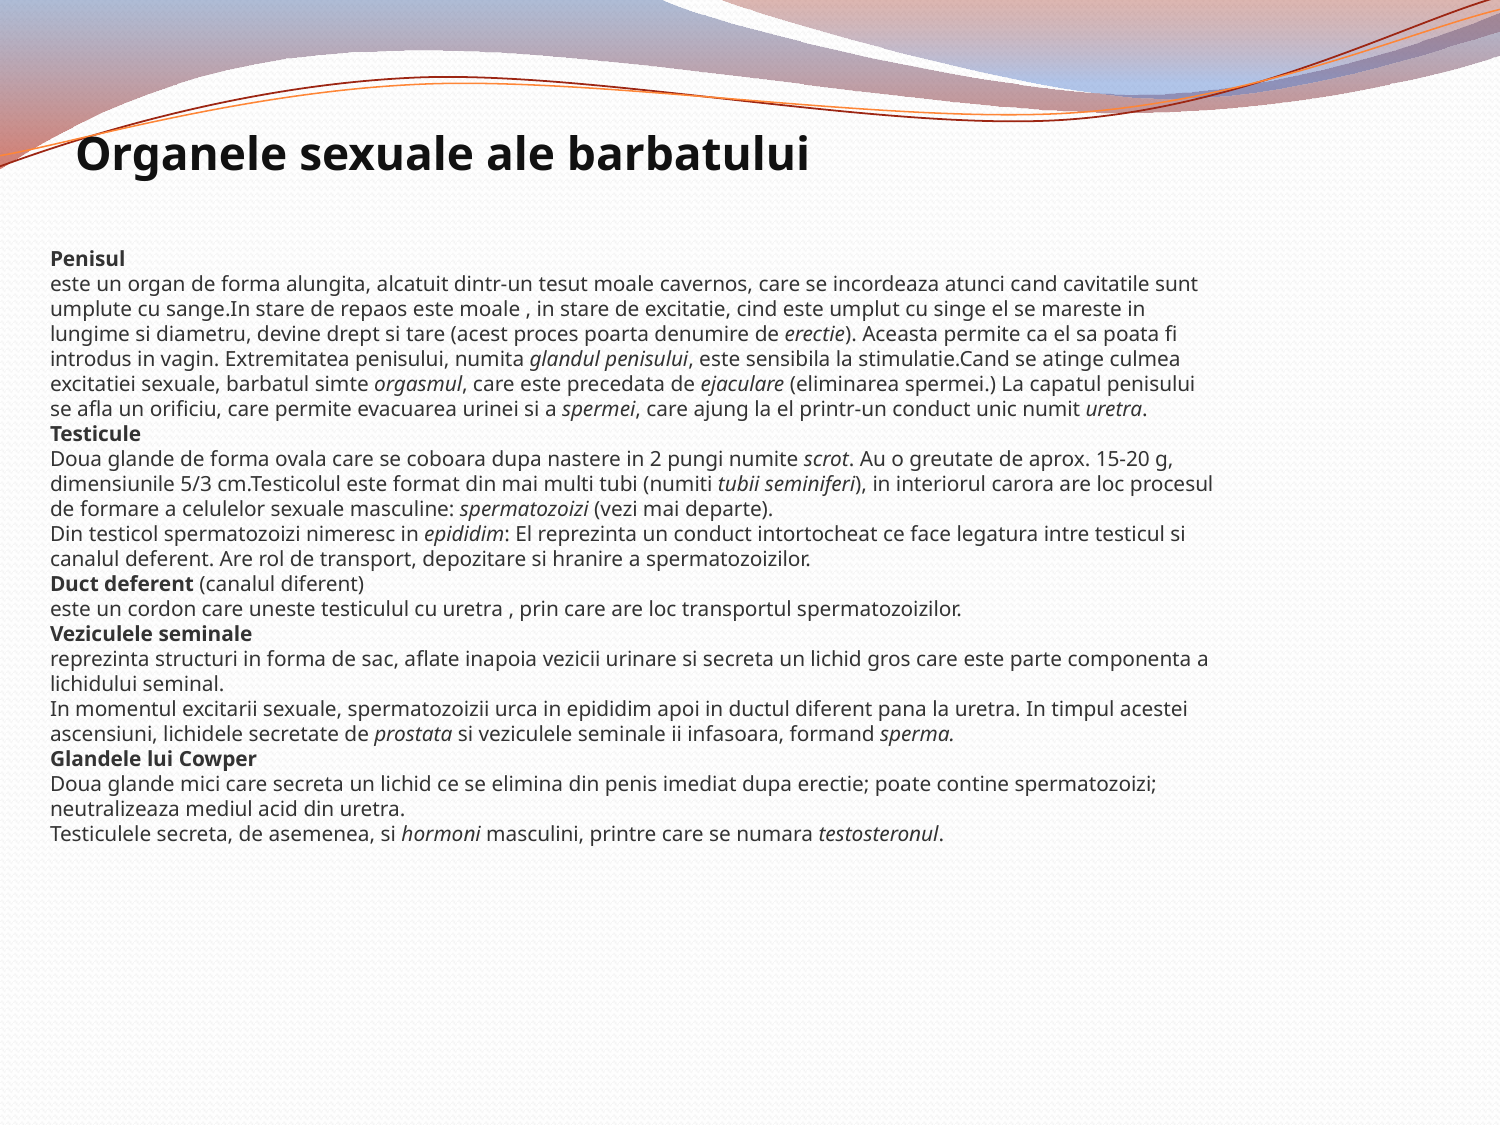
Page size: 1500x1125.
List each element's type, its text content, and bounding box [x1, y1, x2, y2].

title Organele sexuale ale barbatului [74, 115, 1438, 304]
text_box Penisul este un organ de forma alungita, alcatuit dintr-un tesut moale cavernos, care se incordeaza atunci cand cavitatile sunt umplute cu sange.In stare de repaos este moale , in stare de excitatie, cind este umplut cu singe el se mareste in lungime si diametru, devine drept si tare (acest proces poarta denumire de erectie). Aceasta permite ca el sa poata fi introdus in vagin. Extremitatea penisului, numita glandul penisului, este sensibila la stimulatie.Cand se atinge culmea excitatiei sexuale, barbatul simte orgasmul, care este precedata de ejaculare (eliminarea spermei.) La capatul penisului se afla un orificiu, care permite evacuarea urinei si a spermei, care ajung la el printr-un conduct unic numit uretra. Testicule Doua glande de forma ovala care se coboara dupa nastere in 2 pungi numite scrot. Au o greutate de aprox. 15-20 g, dimensiunile 5/3 cm.Testicolul este format din mai multi tubi (numiti tubii seminiferi), in interiorul carora are loc procesul de formare a celulelor sexuale masculine: spermatozoizi (vezi mai departe). Din testicol spermatozoizi nimeresc in epididim: El reprezinta un conduct intortocheat ce face legatura intre testicul si canalul deferent. Are rol de transport, depozitare si hranire a spermatozoizilor. Duct deferent (canalul diferent) este un cordon care uneste testiculul cu uretra , prin care are loc transportul spermatozoizilor. Veziculele seminale reprezinta structuri in forma de sac, aflate inapoia vezicii urinare si secreta un lichid gros care este parte componenta a lichidului seminal. In momentul excitarii sexuale, spermatozoizii urca in epididim apoi in ductul diferent pana la uretra. In timpul acestei ascensiuni, lichidele secretate de prostata si veziculele seminale ii infasoara, formand sperma. Glandele lui Cowper Doua glande mici care secreta un lichid ce se elimina din penis imediat dupa erectie; poate contine spermatozoizi; neutralizeaza mediul acid din uretra. Testiculele secreta, de asemenea, si hormoni masculini, printre care se numara testosteronul. [35, 238, 1231, 853]
